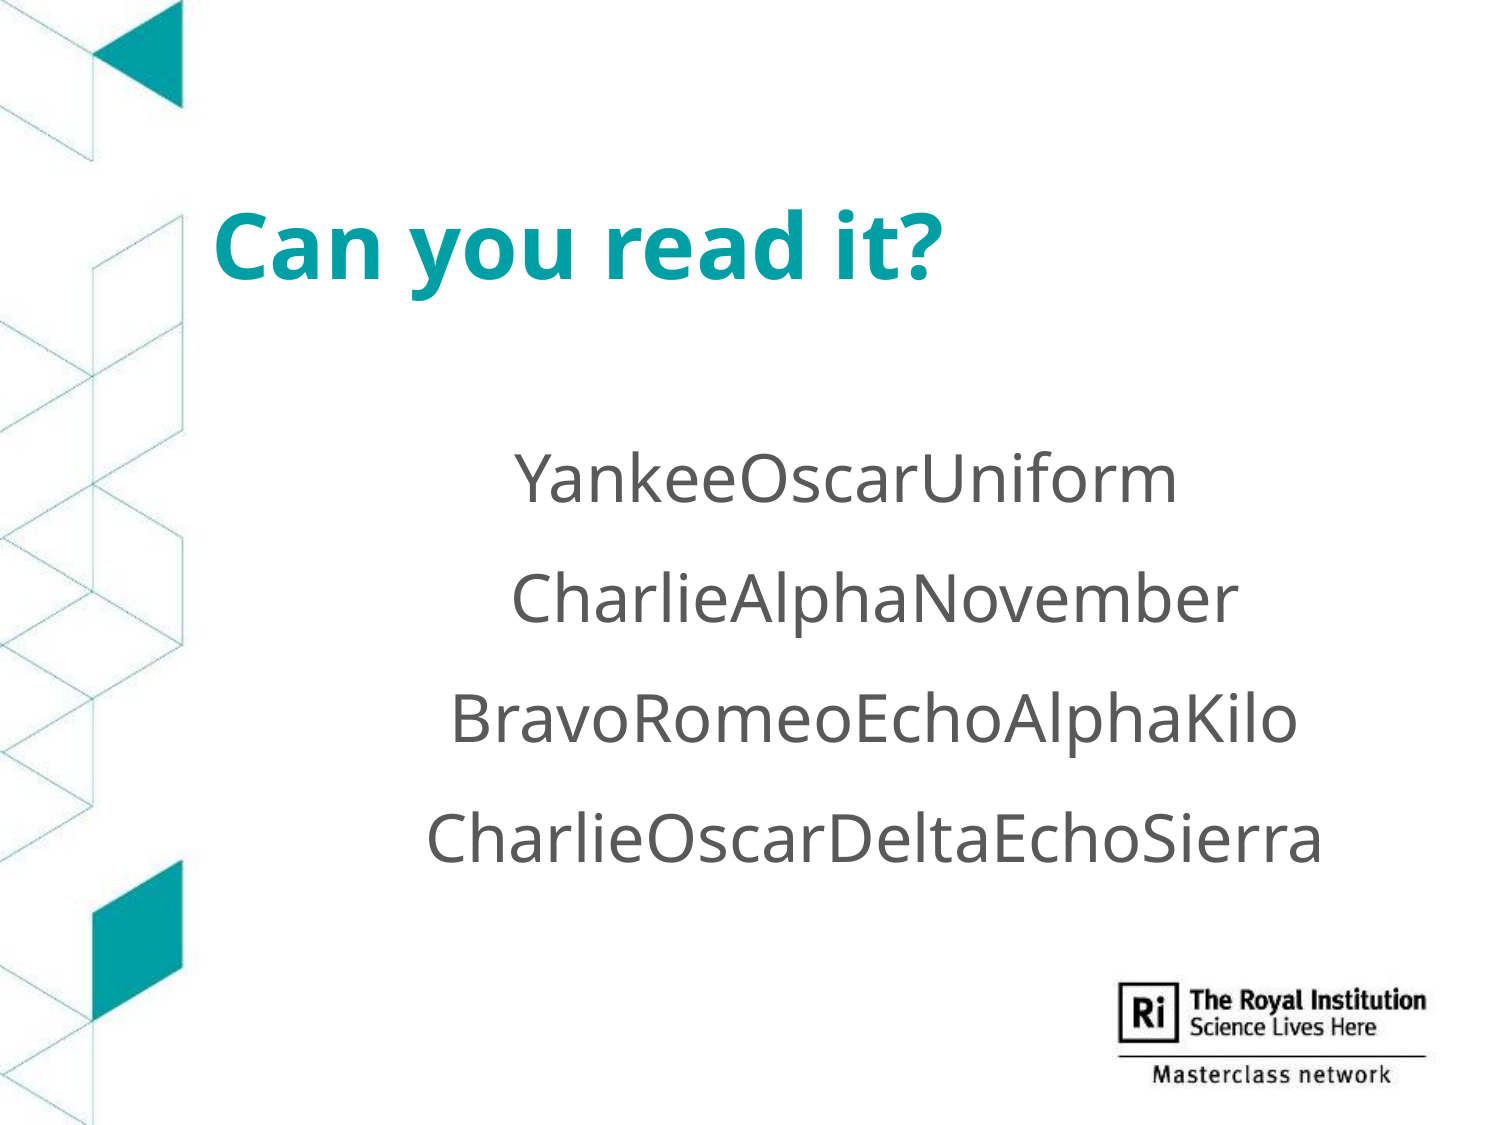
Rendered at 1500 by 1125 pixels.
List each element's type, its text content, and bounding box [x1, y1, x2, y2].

picture [1112, 975, 1436, 1102]
list YankeeOscarUniform CharlieAlphaNovember BravoRomeoEchoAlphaKilo CharlieOscarDeltaEchoSierra [194, 314, 1500, 958]
title Can you read it? [196, 149, 1500, 314]
picture [0, 0, 215, 1125]
